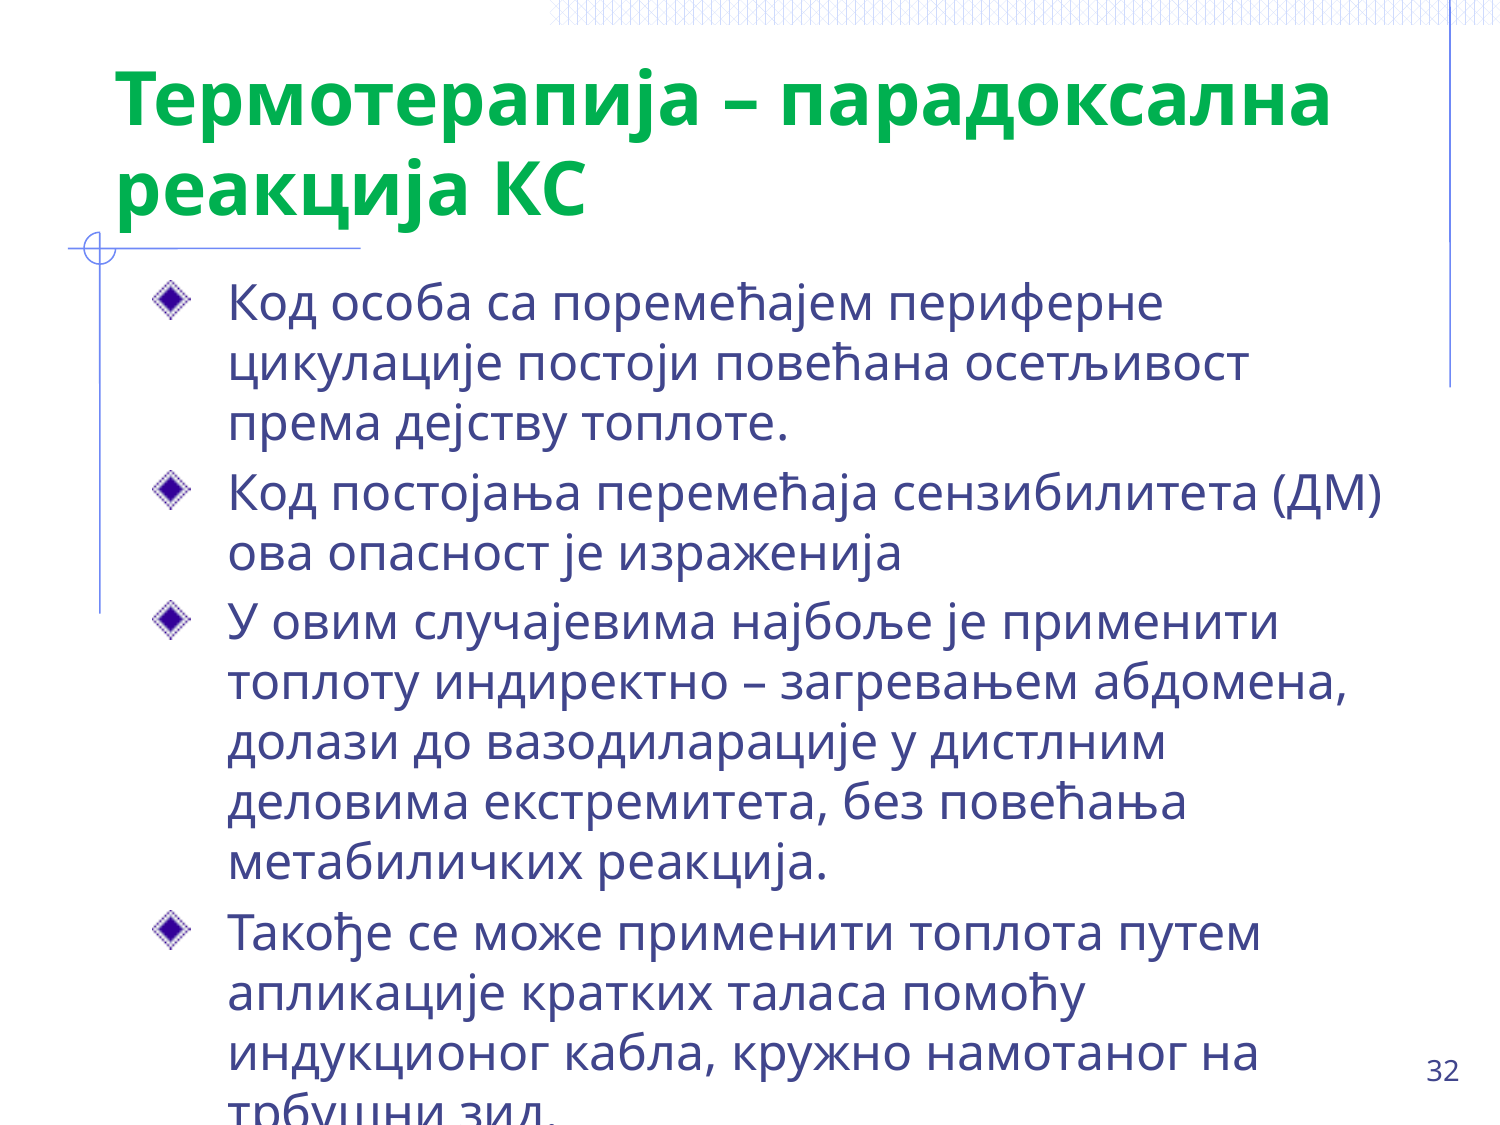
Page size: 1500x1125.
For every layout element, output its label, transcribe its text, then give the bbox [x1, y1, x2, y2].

title Термотерапија – парадоксална реакција КС [99, 49, 1376, 238]
picture [152, 470, 191, 510]
picture [152, 600, 191, 640]
list Код особа са поремећајем периферне цикулације постоји повећана осетљивост према дејству топлоте. Код постојања перемећаја сензибилитета (ДМ) ова опасност је израженија У овим случајевима најбоље је применити топлоту индиректно – загревањем абдомена, долази до вазодиларације у дистлним деловима екстремитета, без повећања метабиличких реакција. Такође се може применити топлота путем апликације кратких таласа помоћу индукционог кабла, кружно намотаног на трбушни зид. [137, 262, 1413, 938]
picture [152, 280, 191, 320]
picture [152, 910, 191, 950]
slide_number 32 [1162, 1025, 1475, 1100]
